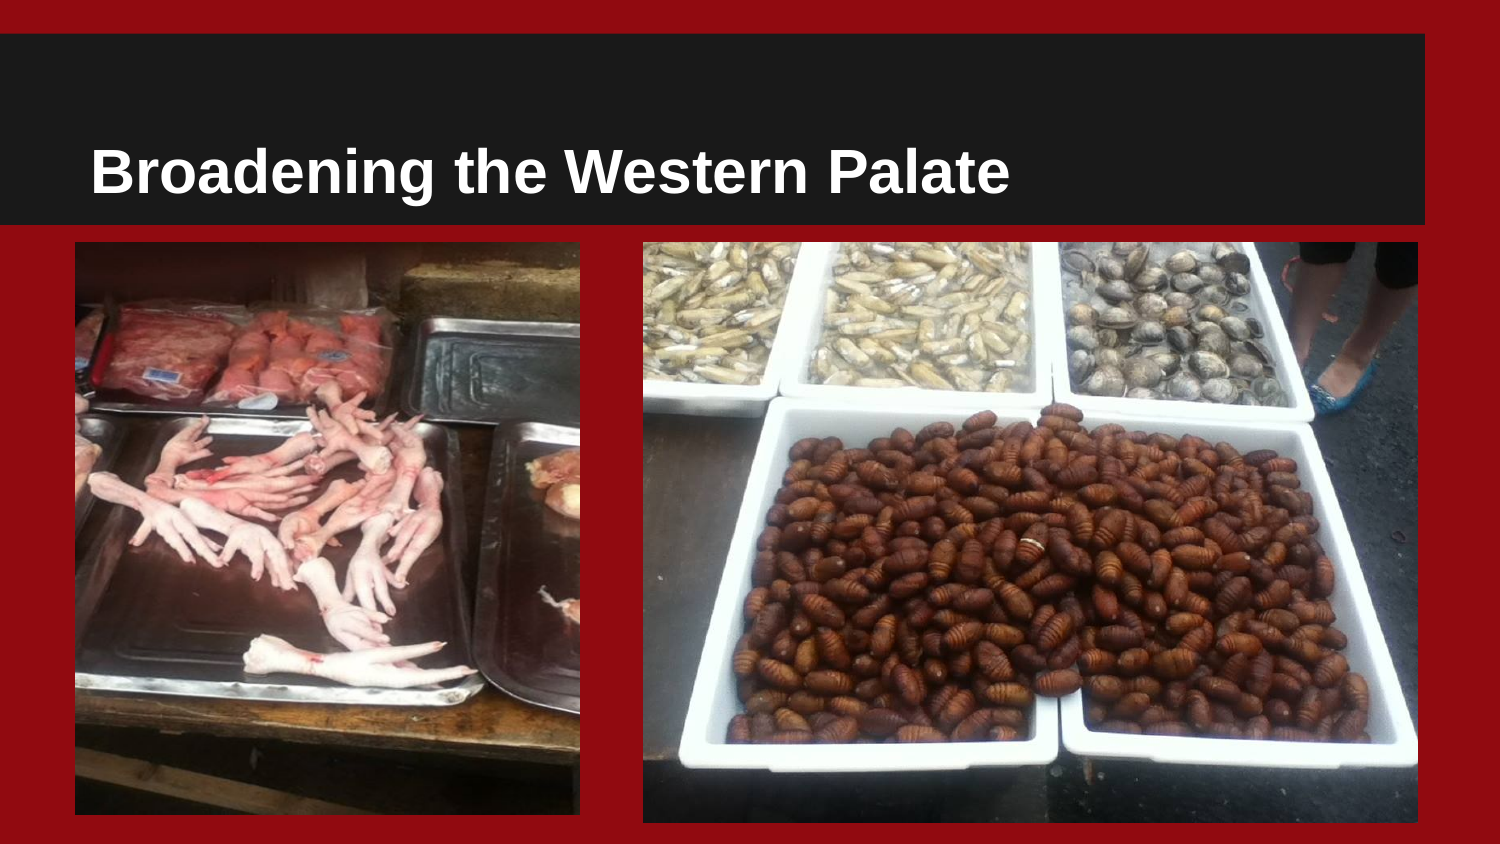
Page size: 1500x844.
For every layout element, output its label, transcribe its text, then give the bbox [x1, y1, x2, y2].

title Broadening the Western Palate [75, 33, 1425, 221]
picture [74, 241, 580, 816]
picture [643, 241, 1418, 823]
